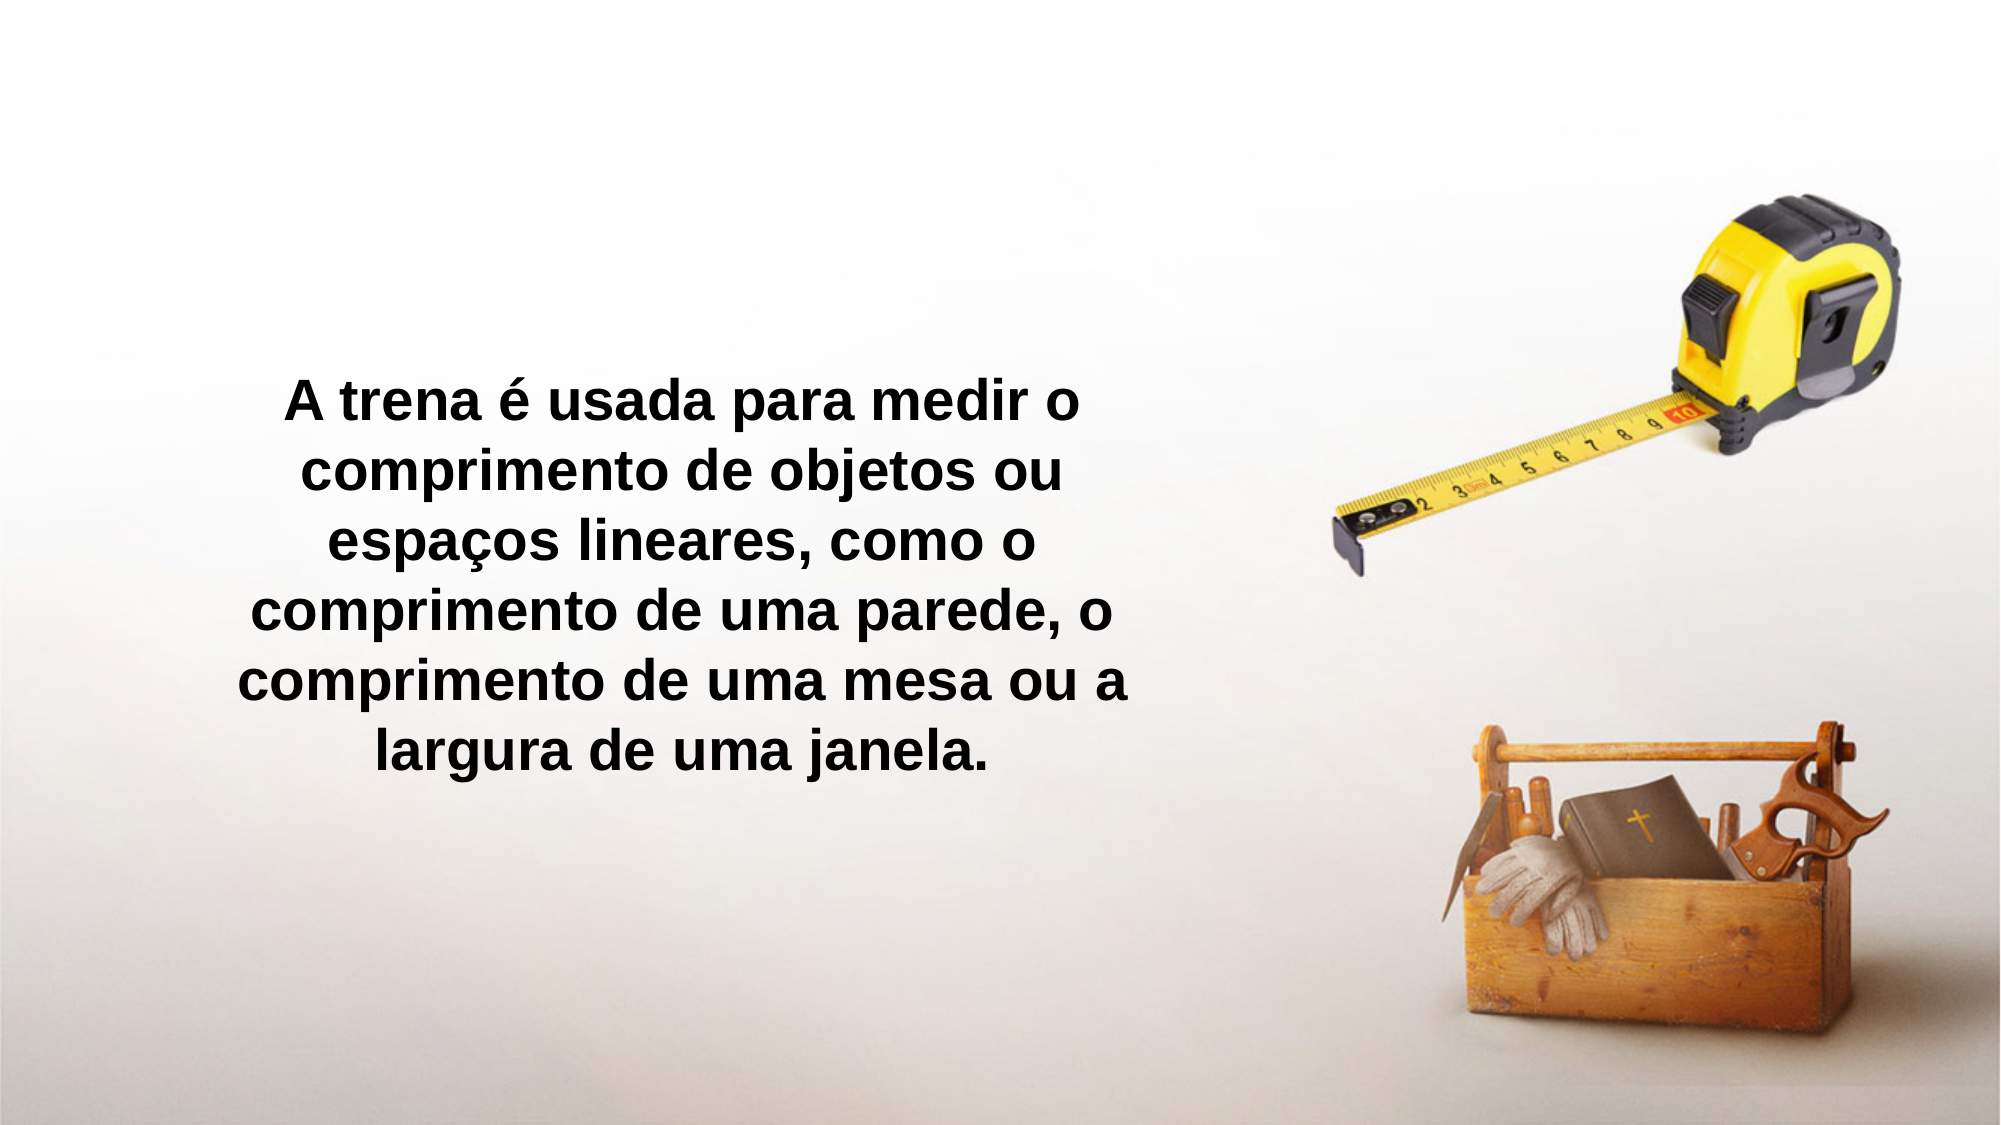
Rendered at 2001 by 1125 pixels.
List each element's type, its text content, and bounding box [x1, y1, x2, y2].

picture [0, 0, 2001, 1125]
text_box A trena é usada para medir o comprimento de objetos ou espaços lineares, como o comprimento de uma parede, o comprimento de uma mesa ou a largura de uma janela. [182, 354, 1183, 790]
